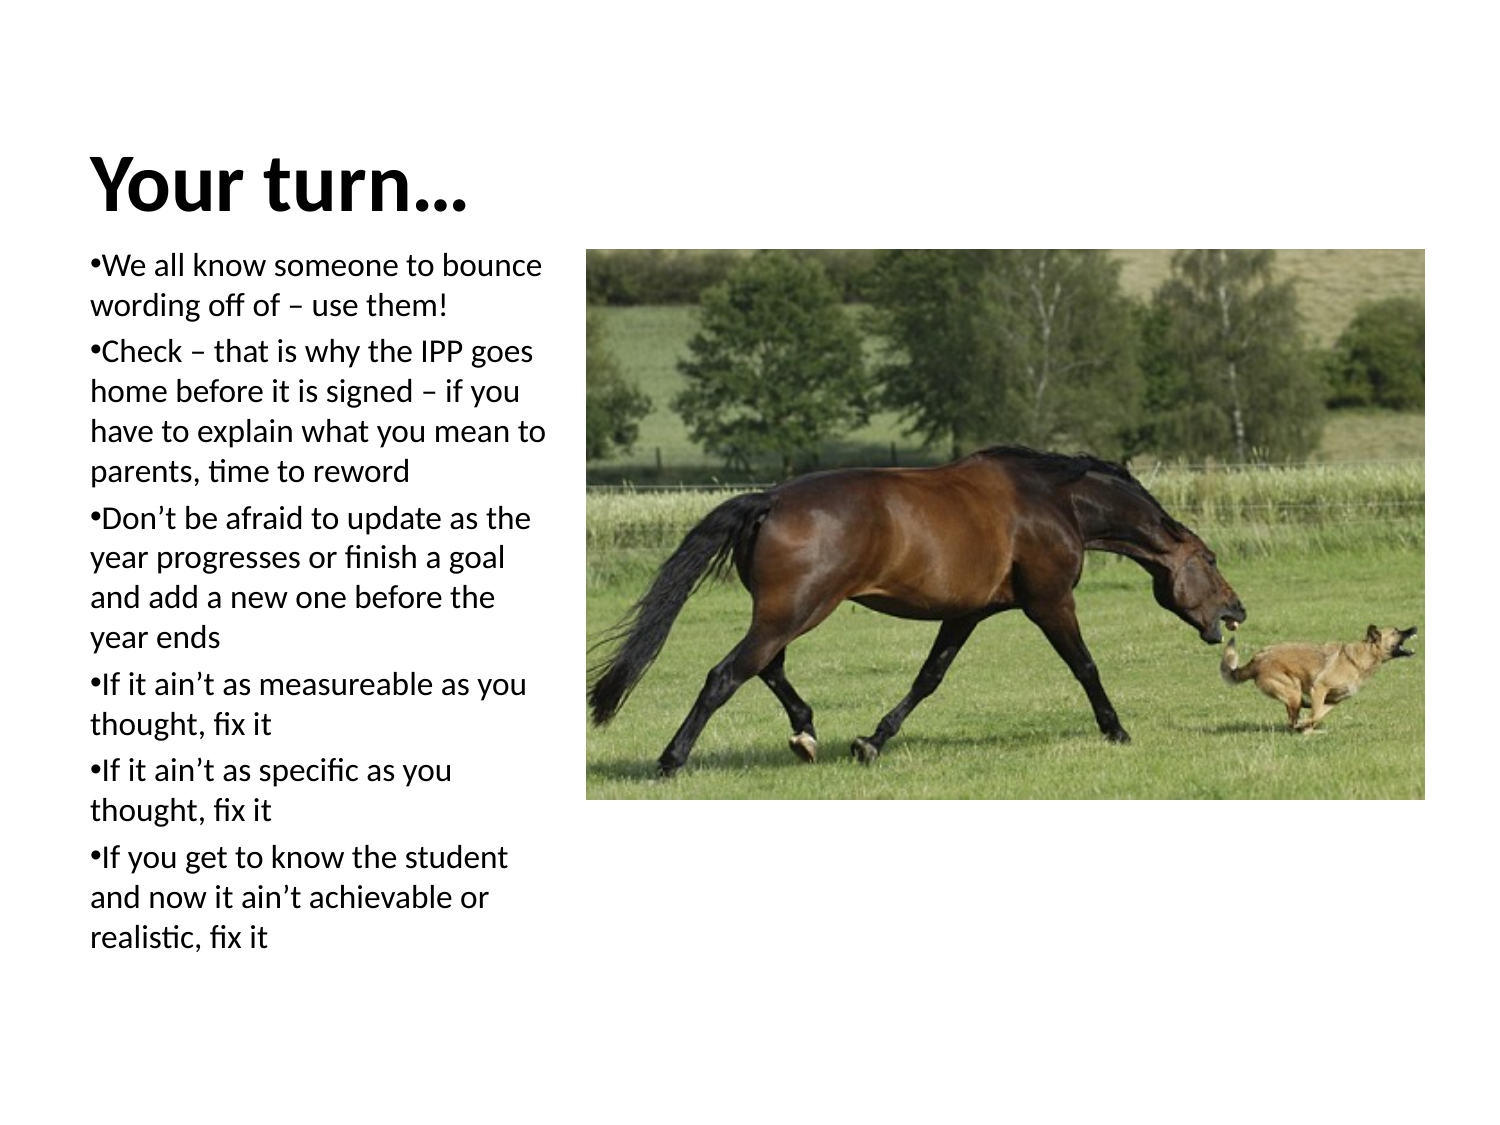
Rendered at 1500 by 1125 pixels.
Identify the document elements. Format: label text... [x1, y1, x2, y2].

list We all know someone to bounce wording off of – use them! Check – that is why the IPP goes home before it is signed – if you have to explain what you mean to parents, time to reword Don’t be afraid to update as the year progresses or finish a goal and add a new one before the year ends If it ain’t as measureable as you thought, fix it If it ain’t as specific as you thought, fix it If you get to know the student and now it ain’t achievable or realistic, fix it [74, 235, 569, 1006]
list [586, 249, 1426, 801]
title Your turn… [74, 44, 569, 235]
